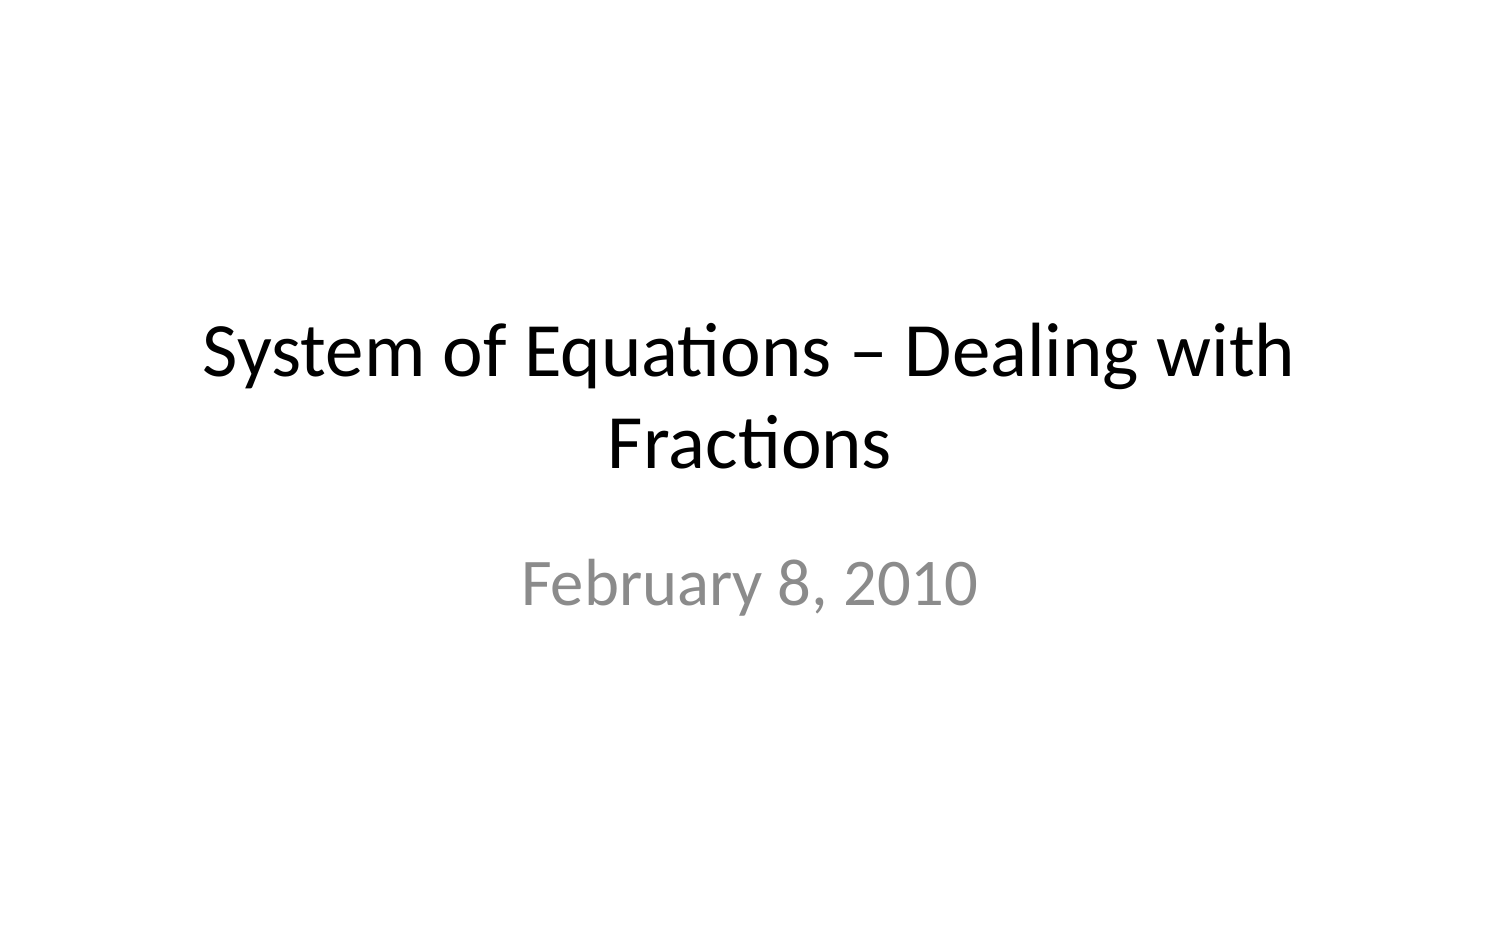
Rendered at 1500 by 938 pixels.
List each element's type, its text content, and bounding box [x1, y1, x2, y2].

subtitle February 8, 2010 [225, 531, 1275, 771]
title System of Equations – Dealing with Fractions [112, 291, 1388, 493]
